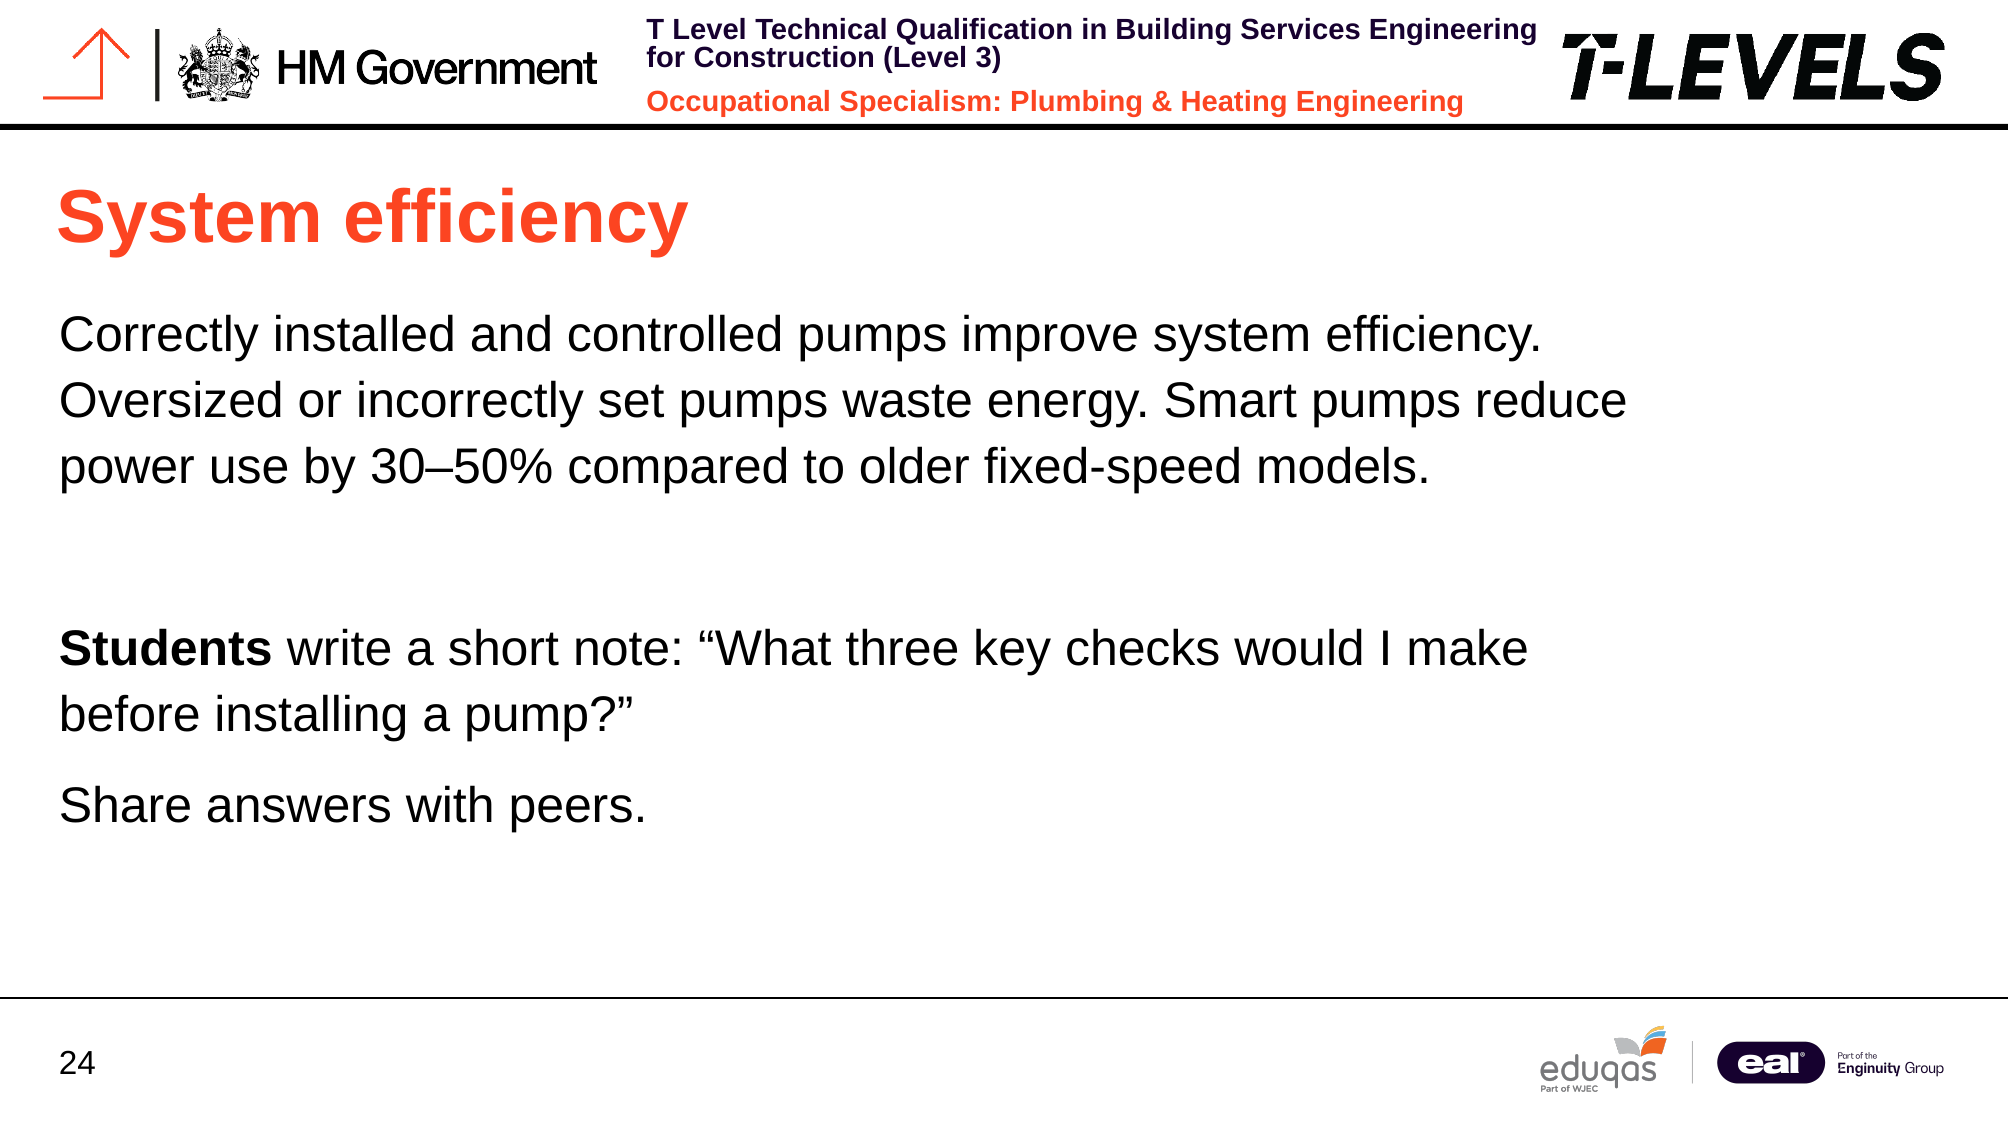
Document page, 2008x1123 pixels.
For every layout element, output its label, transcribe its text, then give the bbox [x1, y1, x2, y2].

picture [1543, 25, 1964, 108]
title System efficiency [41, 111, 1949, 314]
picture [1535, 1021, 1949, 1097]
list Correctly installed and controlled pumps improve system efficiency. Oversized or incorrectly set pumps waste energy. Smart pumps reduce power use by 30–50% compared to older fixed-speed models. Students write a short note: “What three key checks would I make before installing a pump?” Share answers with peers. [59, 295, 1686, 975]
picture [38, 27, 136, 100]
picture [155, 28, 597, 102]
